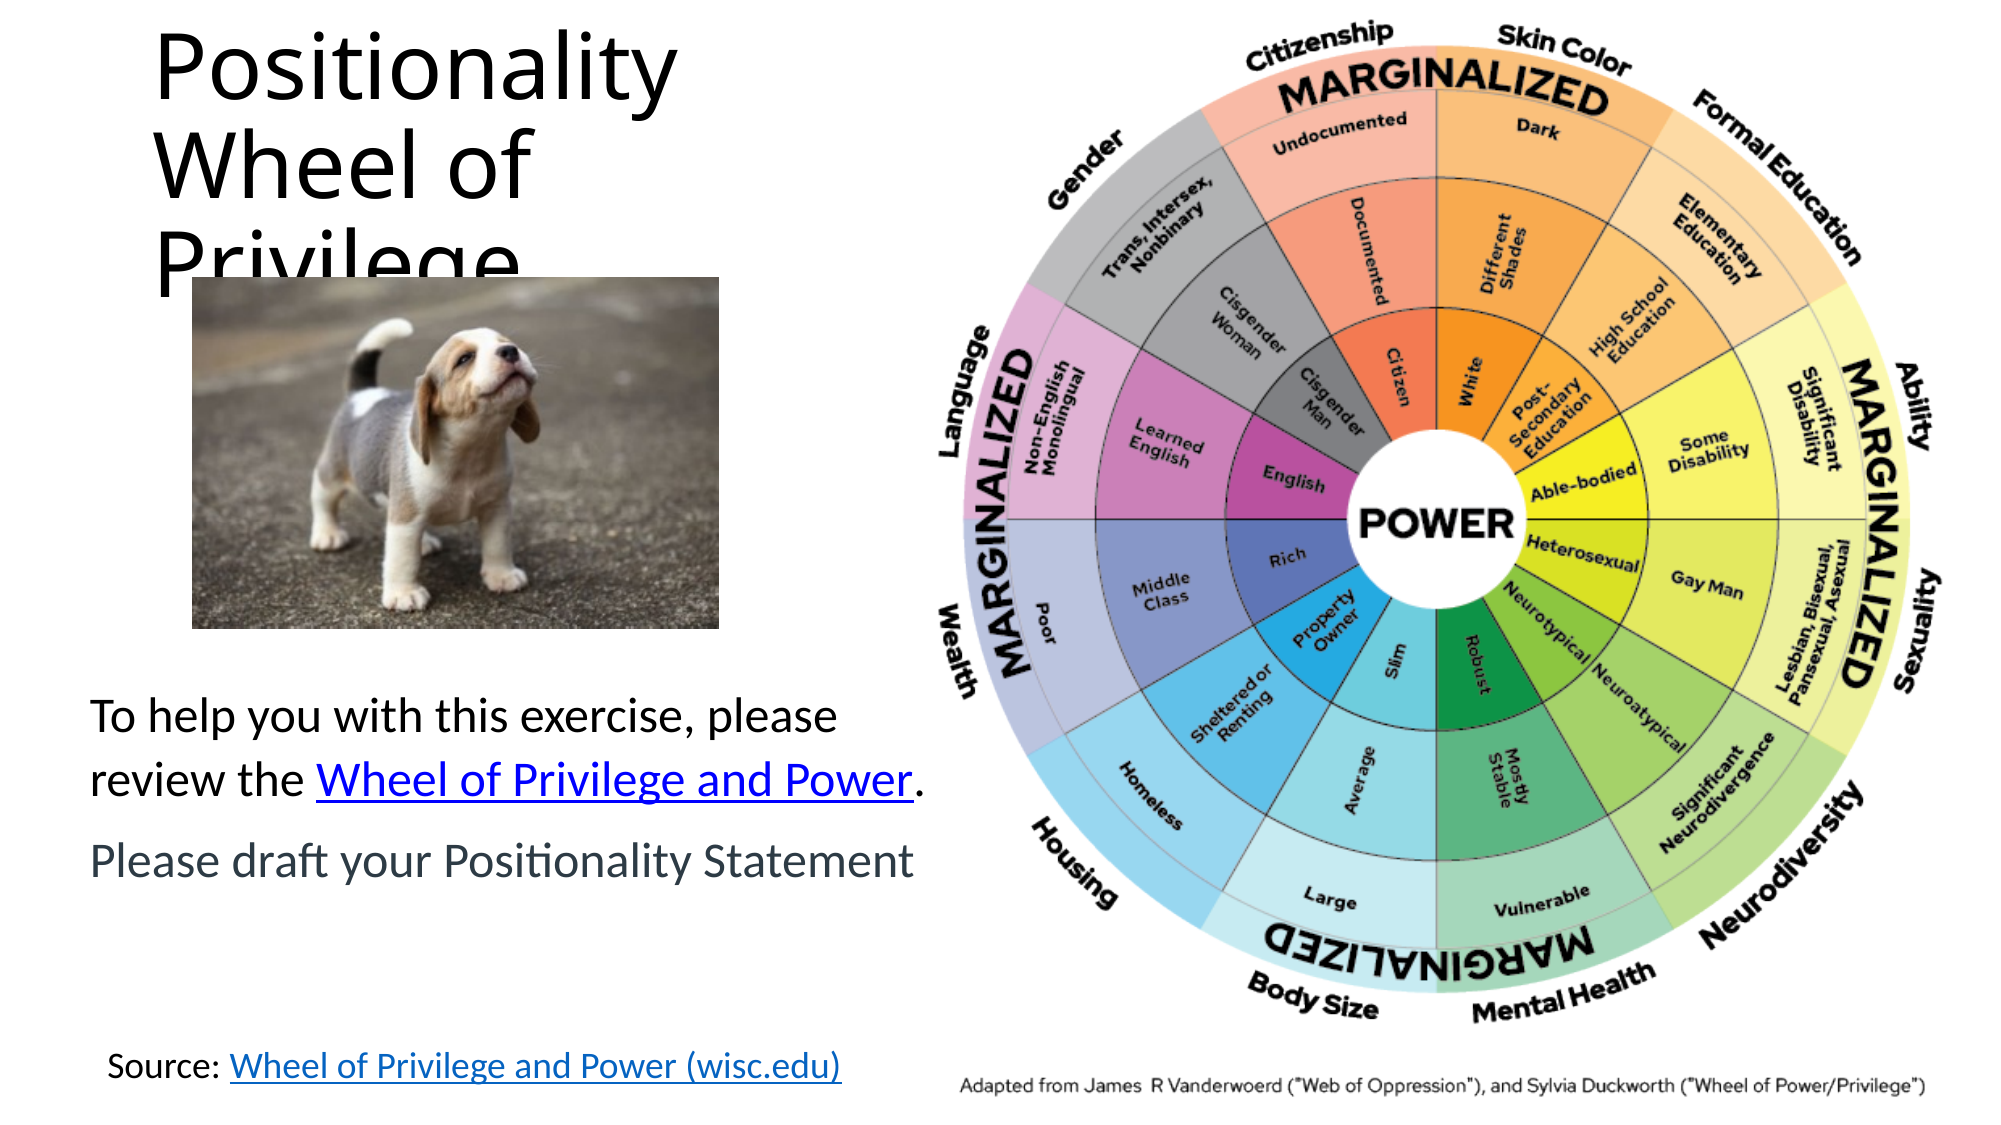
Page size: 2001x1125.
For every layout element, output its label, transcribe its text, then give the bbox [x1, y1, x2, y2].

picture [192, 277, 719, 629]
picture [911, 0, 1959, 1123]
list Source: Wheel of Privilege and Power (wisc.edu) [92, 1039, 877, 1109]
title Positionality Wheel of Privilege [137, 59, 877, 278]
text_box To help you with this exercise, please review the Wheel of Privilege and Power. Please draft your Positionality Statement [0, 670, 911, 895]
